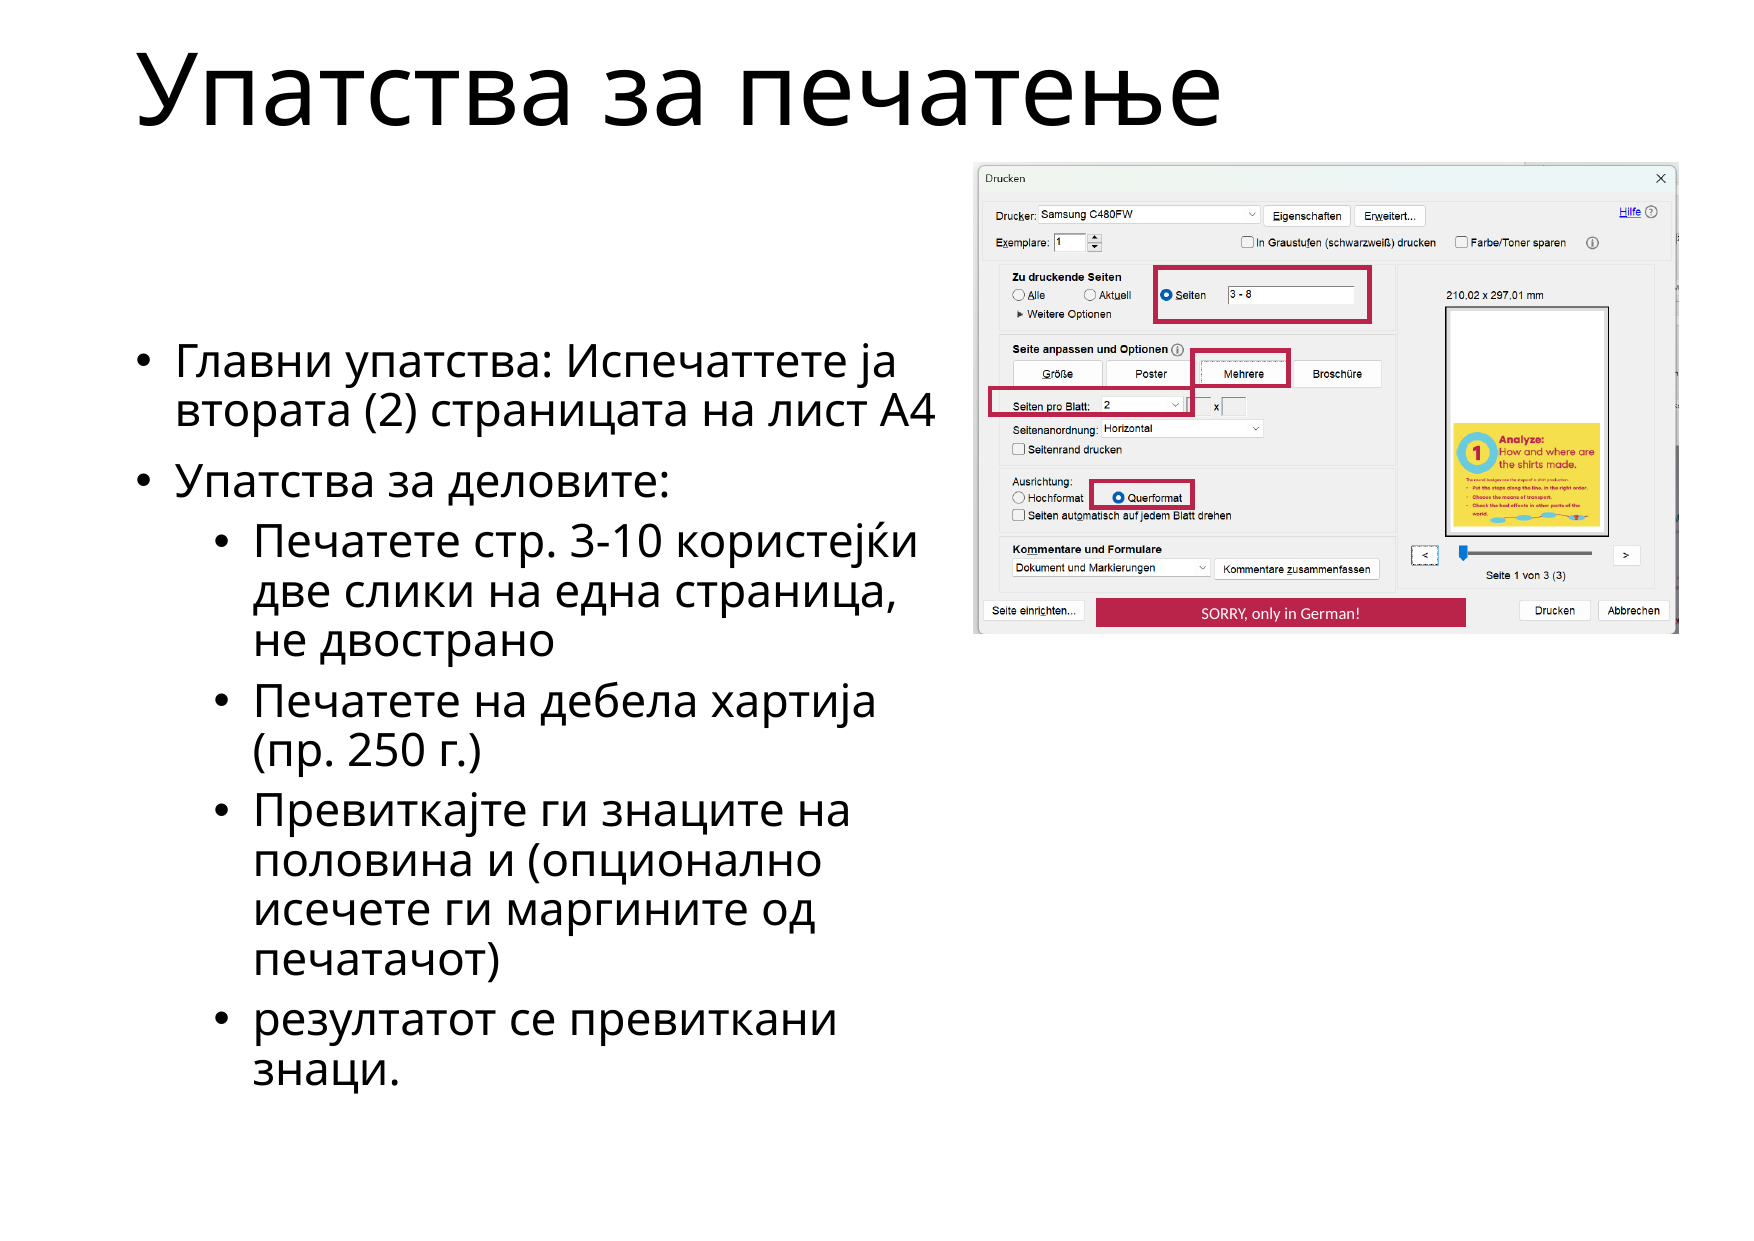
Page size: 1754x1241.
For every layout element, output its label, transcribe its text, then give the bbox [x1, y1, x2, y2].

title Упатства за печатење [120, 0, 1634, 213]
list Главни упатства: Испечаттете ја втората (2) страницата на лист А4 Упатства за деловите: Печатете стр. 3-10 користејќи две слики на една страница, не двострано Печатете на дебела хартија (пр. 250 г.) Превиткајте ги знаците на половина и (опционално исечете ги маргините од печатачот) резултатот се превиткани знаци. [120, 330, 979, 1117]
picture [973, 162, 1679, 634]
